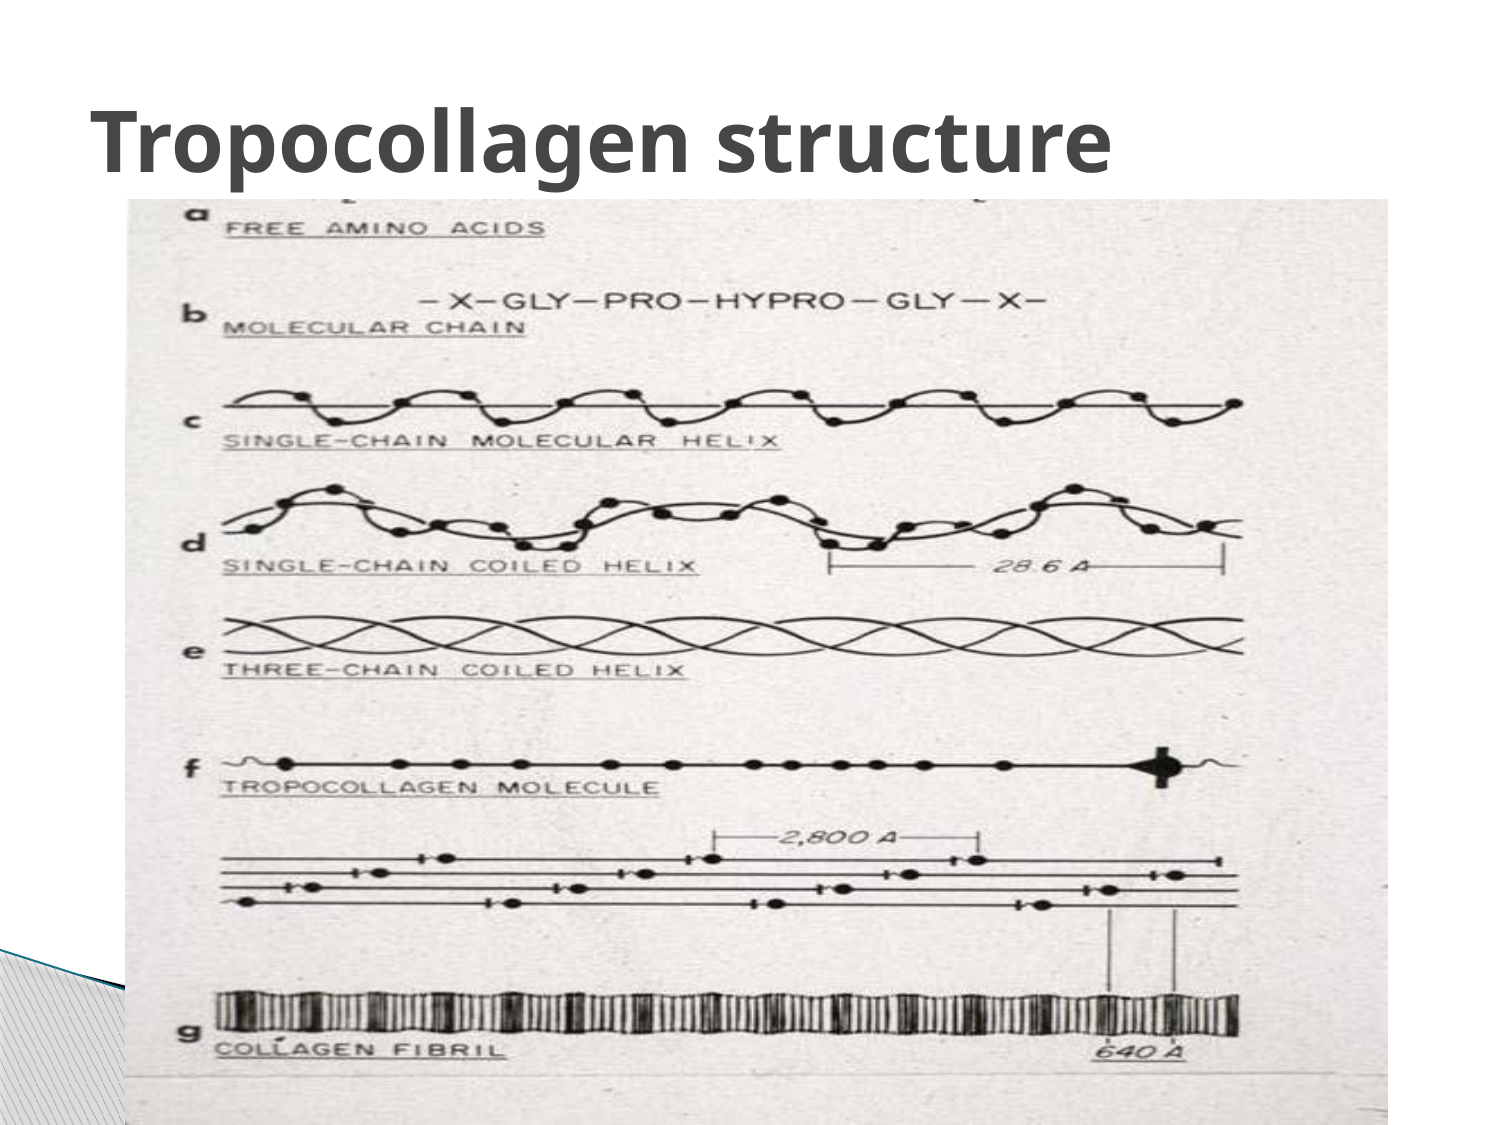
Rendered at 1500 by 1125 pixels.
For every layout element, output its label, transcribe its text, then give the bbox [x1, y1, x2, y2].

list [124, 199, 1388, 1125]
title Tropocollagen structure [75, 45, 1425, 233]
